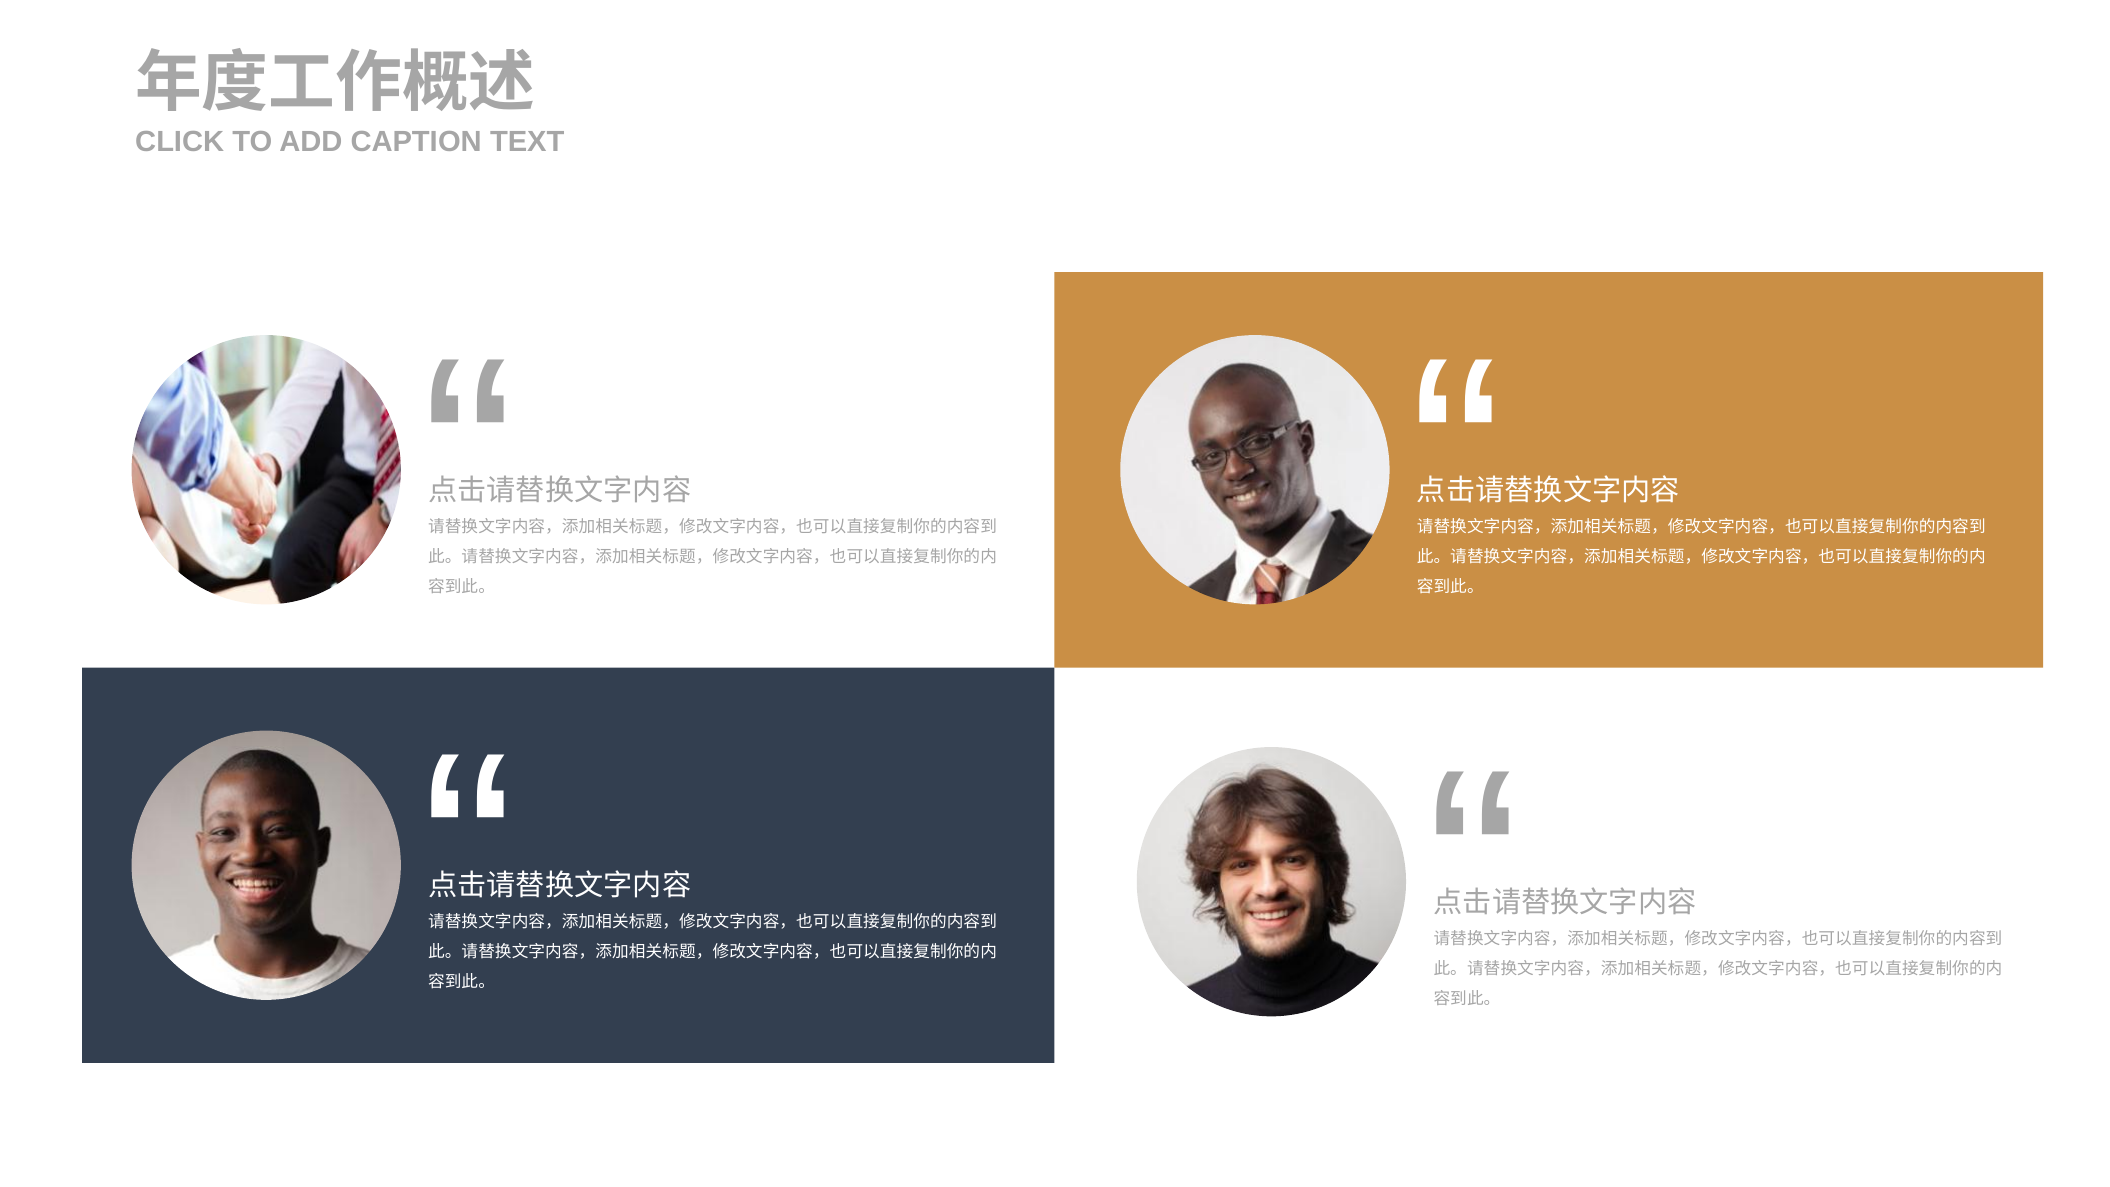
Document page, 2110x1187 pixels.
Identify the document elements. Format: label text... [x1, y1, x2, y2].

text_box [82, 667, 1055, 1064]
text_box CLICK TO ADD CAPTION TEXT [135, 122, 596, 158]
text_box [1054, 272, 2044, 668]
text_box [1136, 684, 2020, 1025]
text_box 年度工作概述 [135, 38, 596, 119]
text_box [131, 272, 1015, 613]
